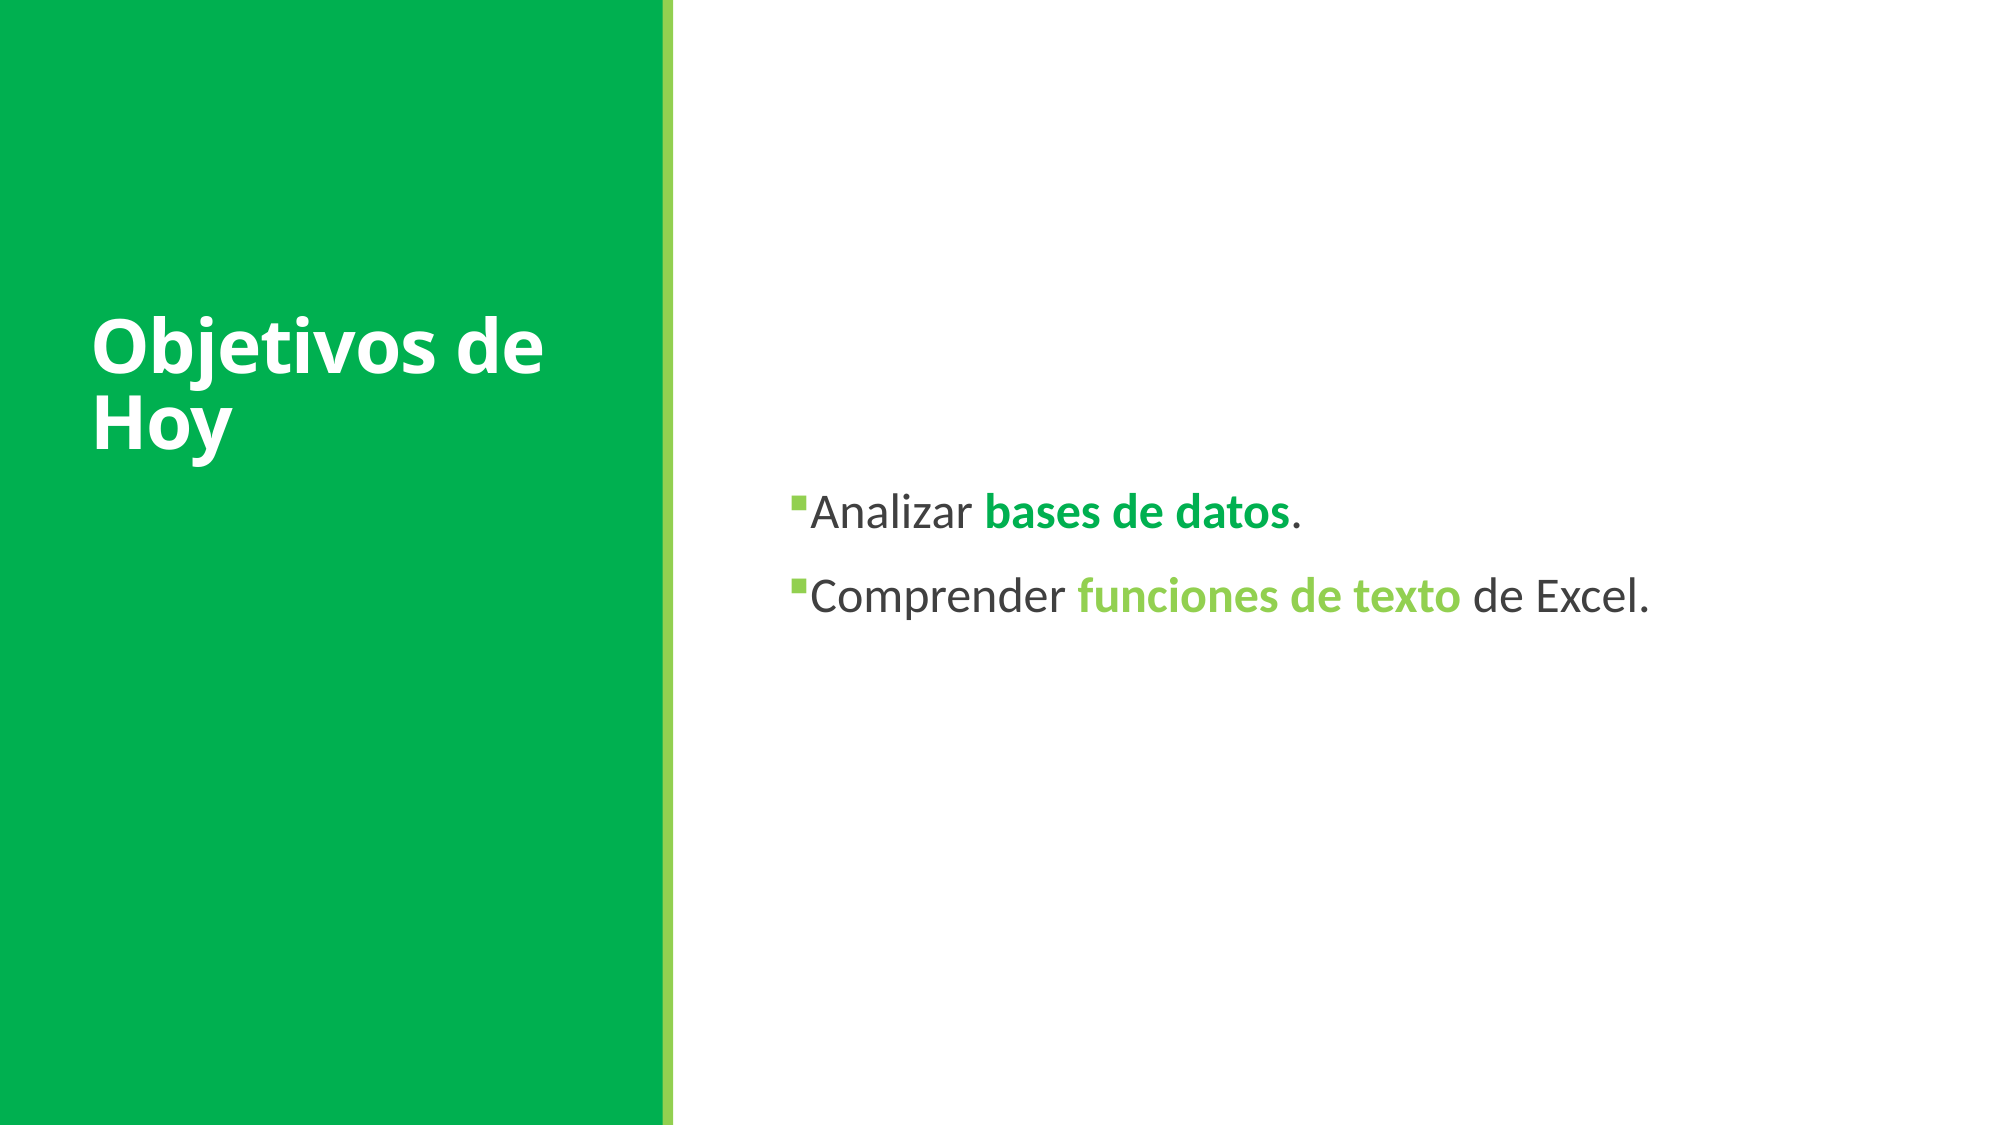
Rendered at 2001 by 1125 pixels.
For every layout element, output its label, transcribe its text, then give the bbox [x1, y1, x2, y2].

list Analizar bases de datos. Comprender funciones de texto de Excel. [787, 120, 1943, 983]
title Objetivos de Hoy [75, 97, 600, 473]
